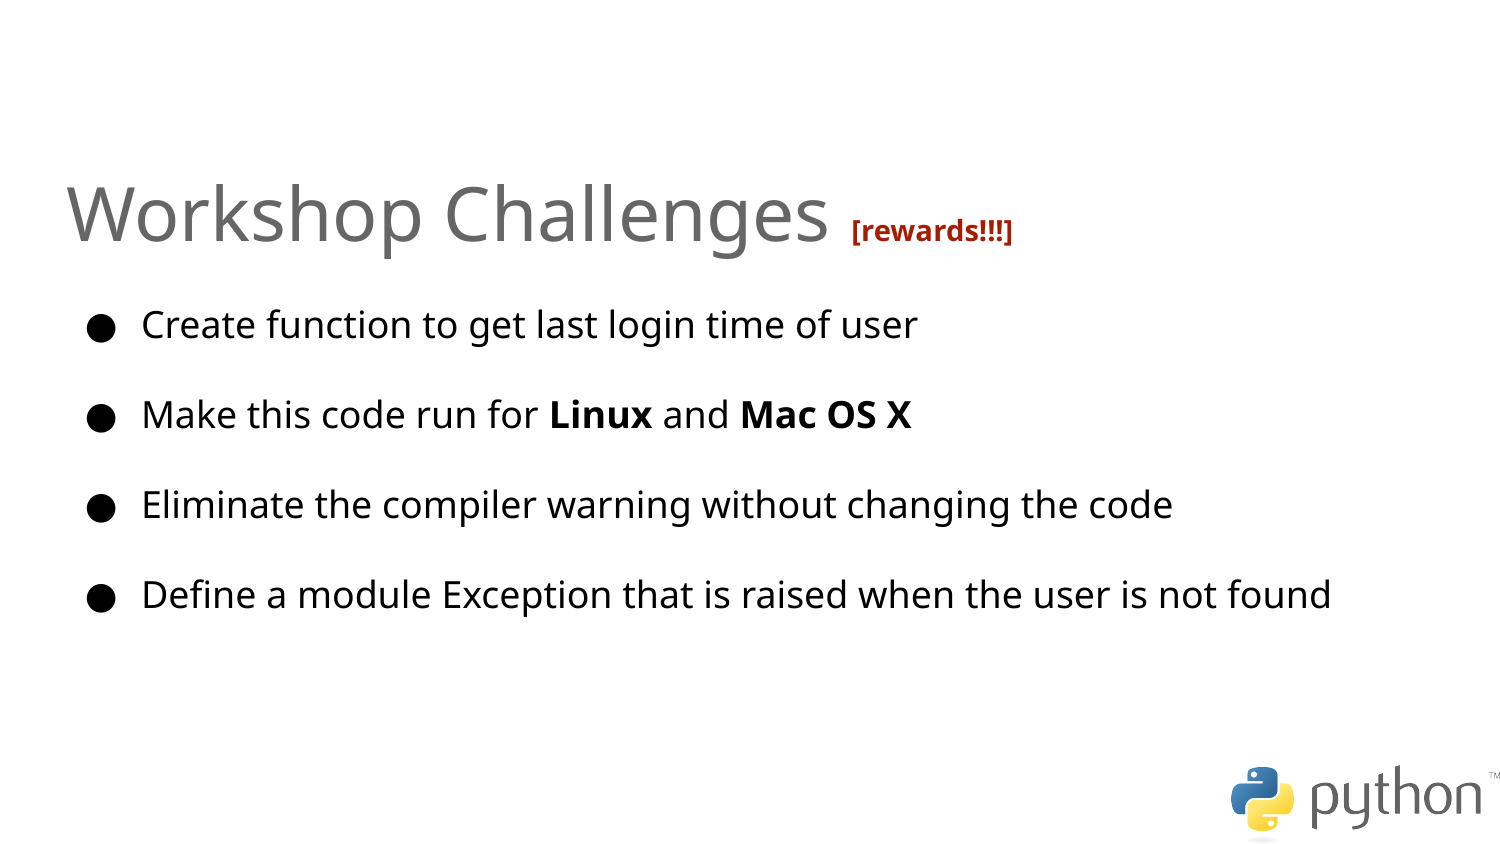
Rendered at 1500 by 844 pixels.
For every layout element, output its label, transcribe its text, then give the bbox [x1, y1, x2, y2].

picture [1230, 765, 1500, 844]
subtitle Workshop Challenges [rewards!!!] Create function to get last login time of user Make this code run for Linux and Mac OS X Eliminate the compiler warning without changing the code Define a module Exception that is raised when the user is not found [51, 61, 1449, 814]
